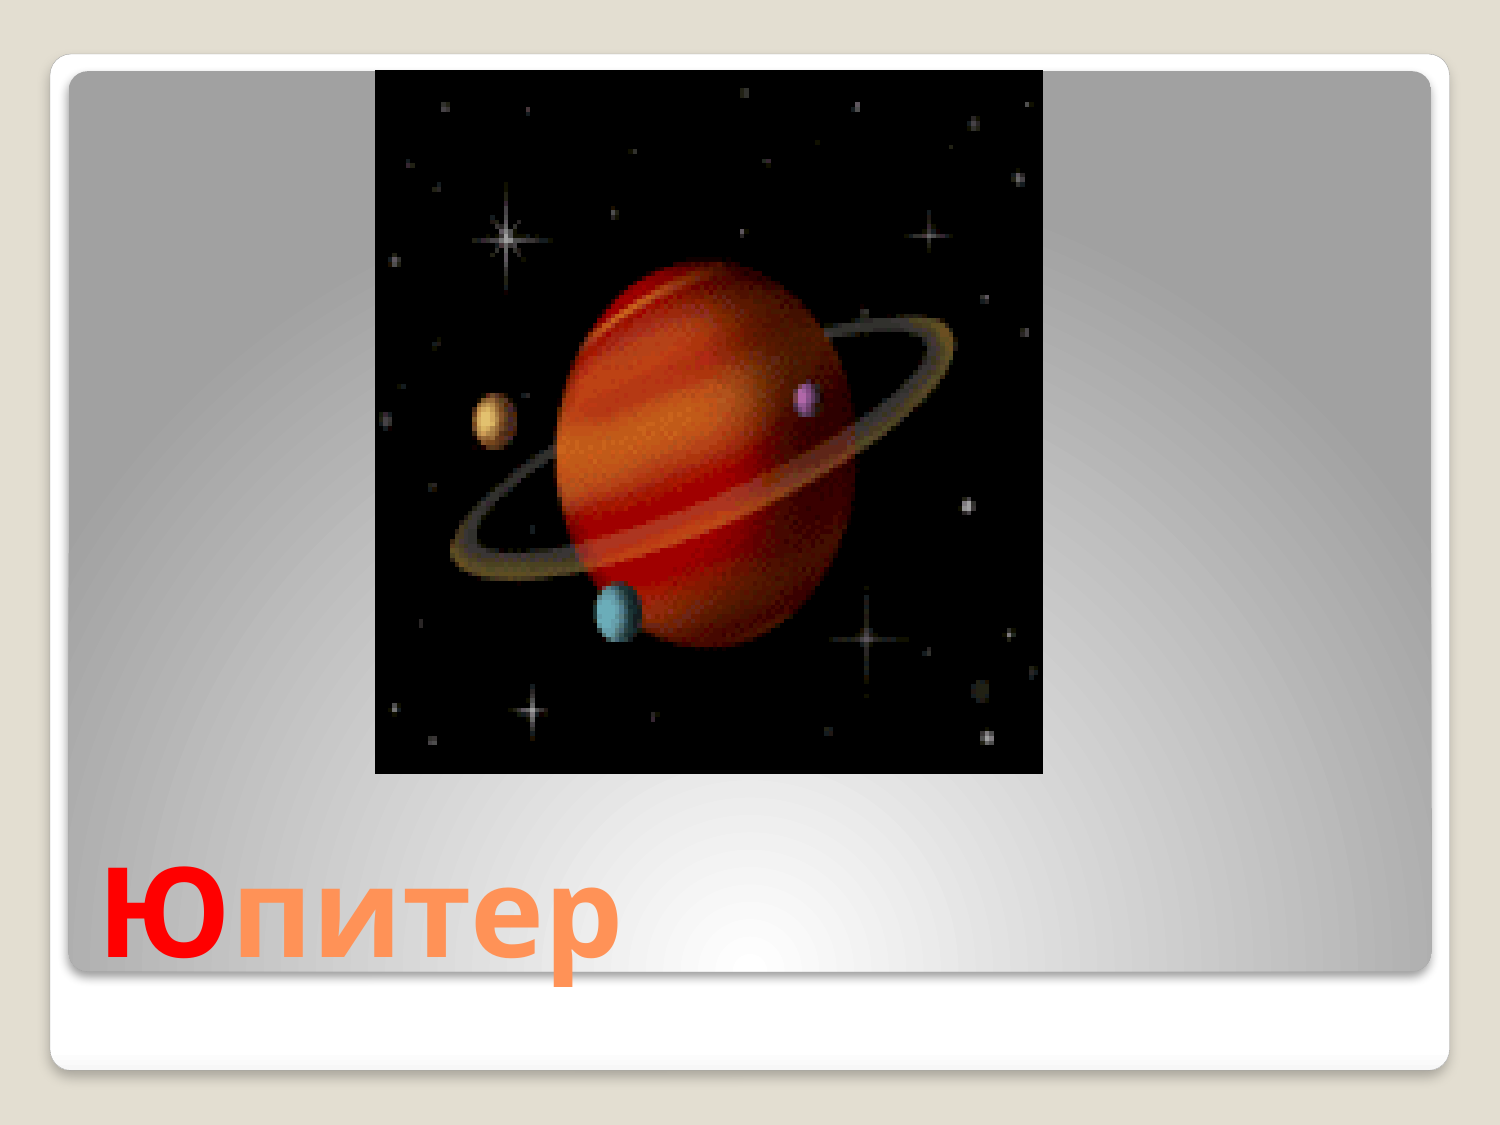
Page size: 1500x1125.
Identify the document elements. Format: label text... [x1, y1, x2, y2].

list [374, 70, 1044, 774]
title Юпитер [82, 817, 1425, 990]
